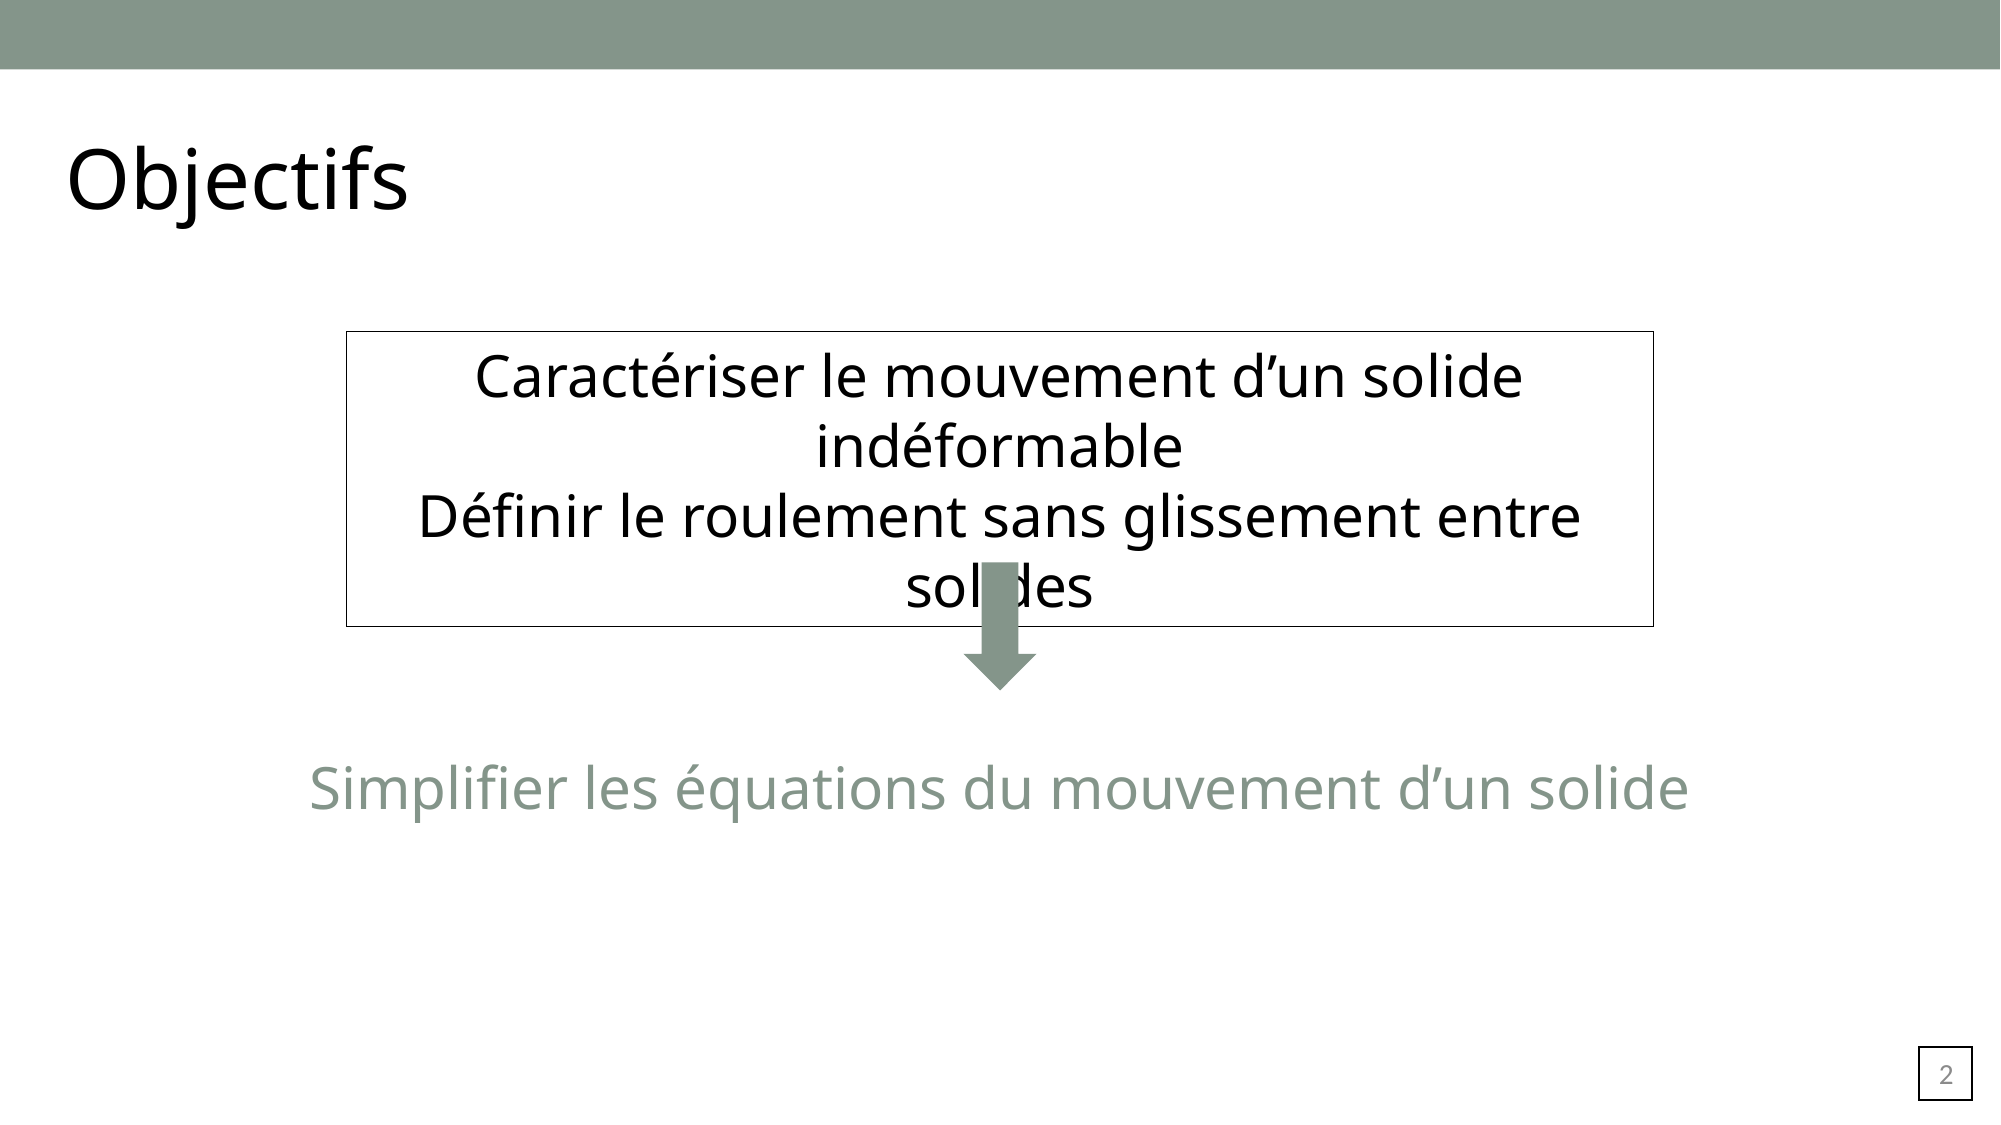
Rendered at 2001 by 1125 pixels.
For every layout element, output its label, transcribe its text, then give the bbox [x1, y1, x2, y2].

text_box [960, 561, 1040, 692]
text_box [0, 0, 2000, 70]
text_box Simplifier les équations du mouvement d’un solide [291, 744, 1709, 829]
slide_number 1 [1906, 1042, 1969, 1103]
text_box Caractériser le mouvement d’un solide indéformable Définir le roulement sans glissement entre solides [346, 331, 1654, 627]
text_box Objectifs [50, 118, 426, 234]
